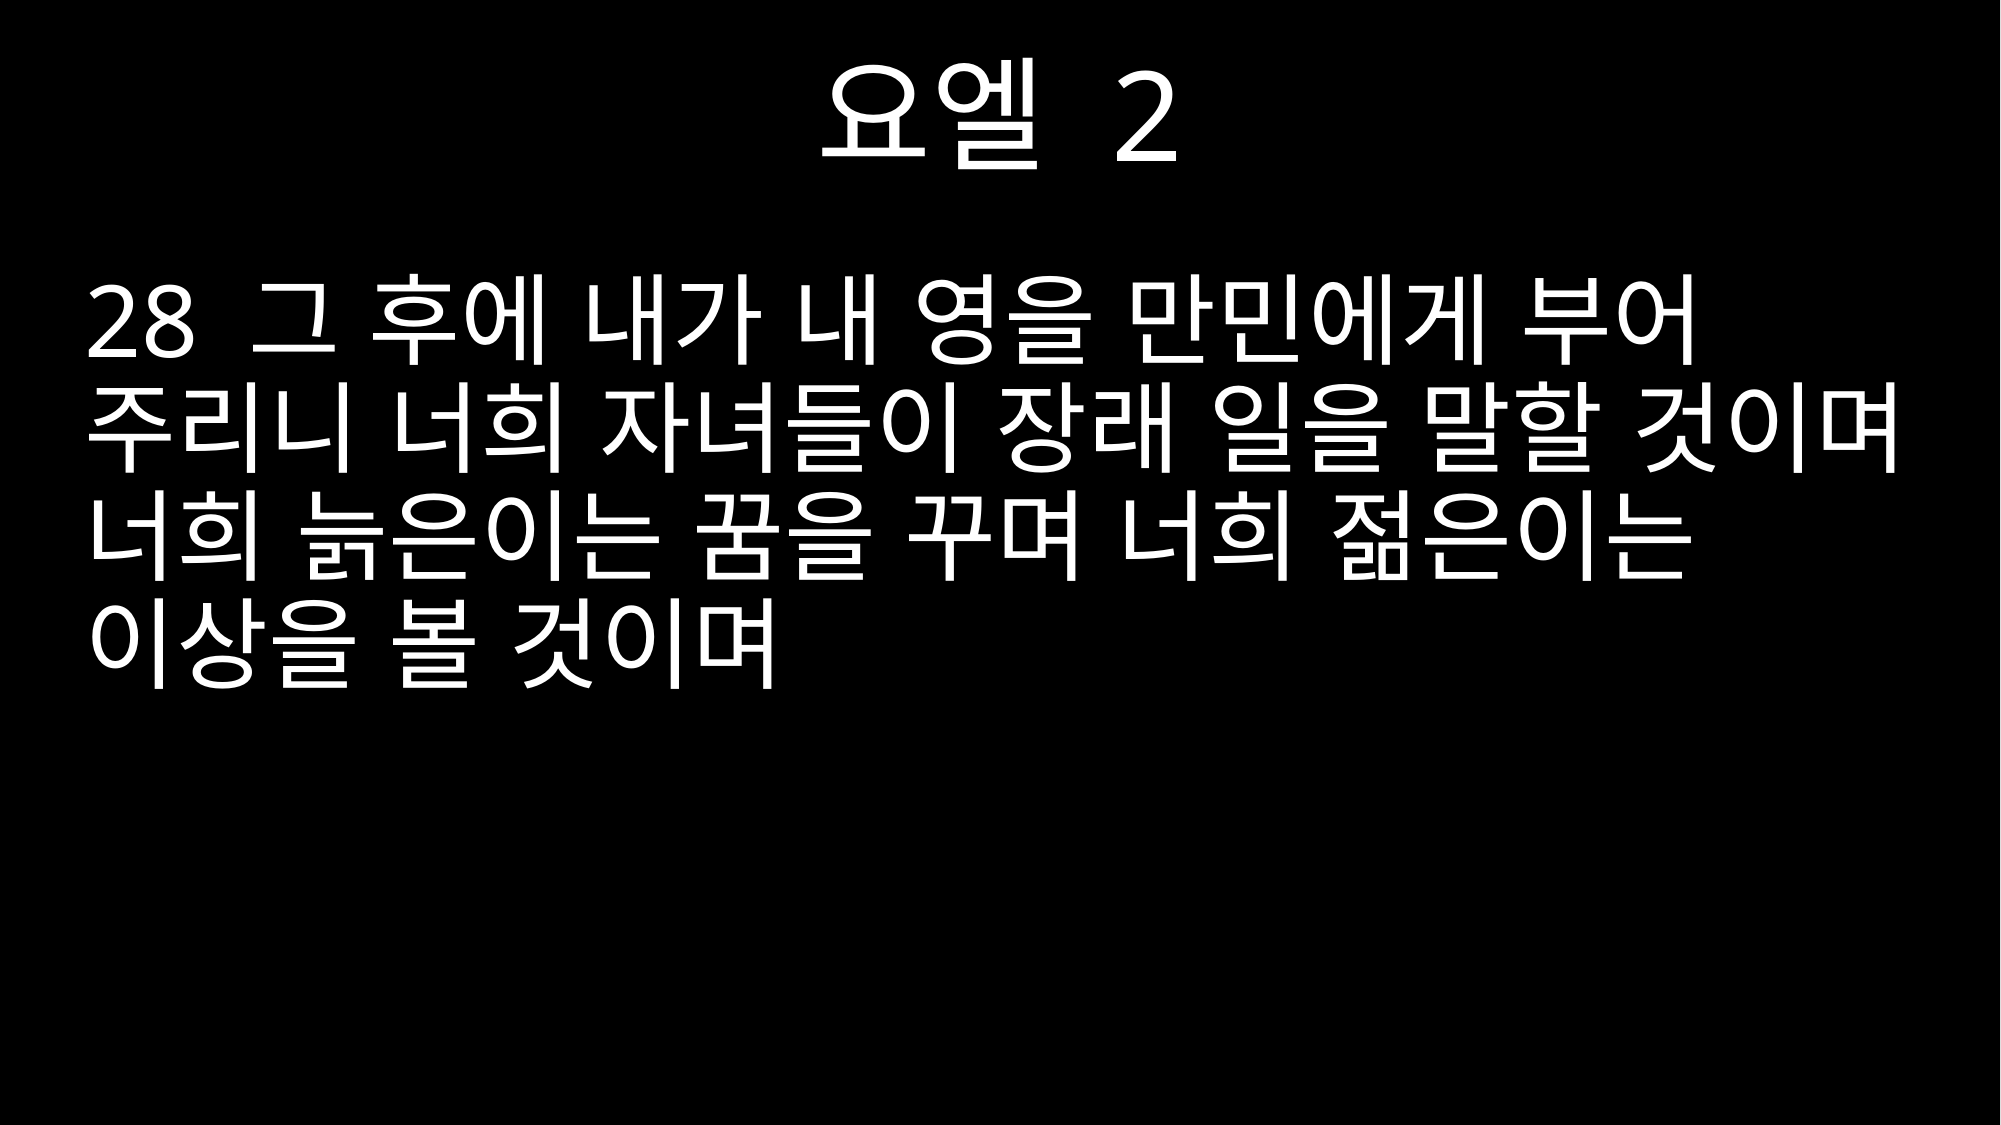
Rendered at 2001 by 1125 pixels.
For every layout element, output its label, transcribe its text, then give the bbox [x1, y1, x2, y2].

list 28 그 후에 내가 내 영을 만민에게 부어 주리니 너희 자녀들이 장래 일을 말할 것이며 너희 늙은이는 꿈을 꾸며 너희 젊은이는 이상을 볼 것이며 [69, 263, 1953, 423]
footer 요엘 2 [0, 32, 2000, 192]
picture [0, 0, 2001, 1125]
